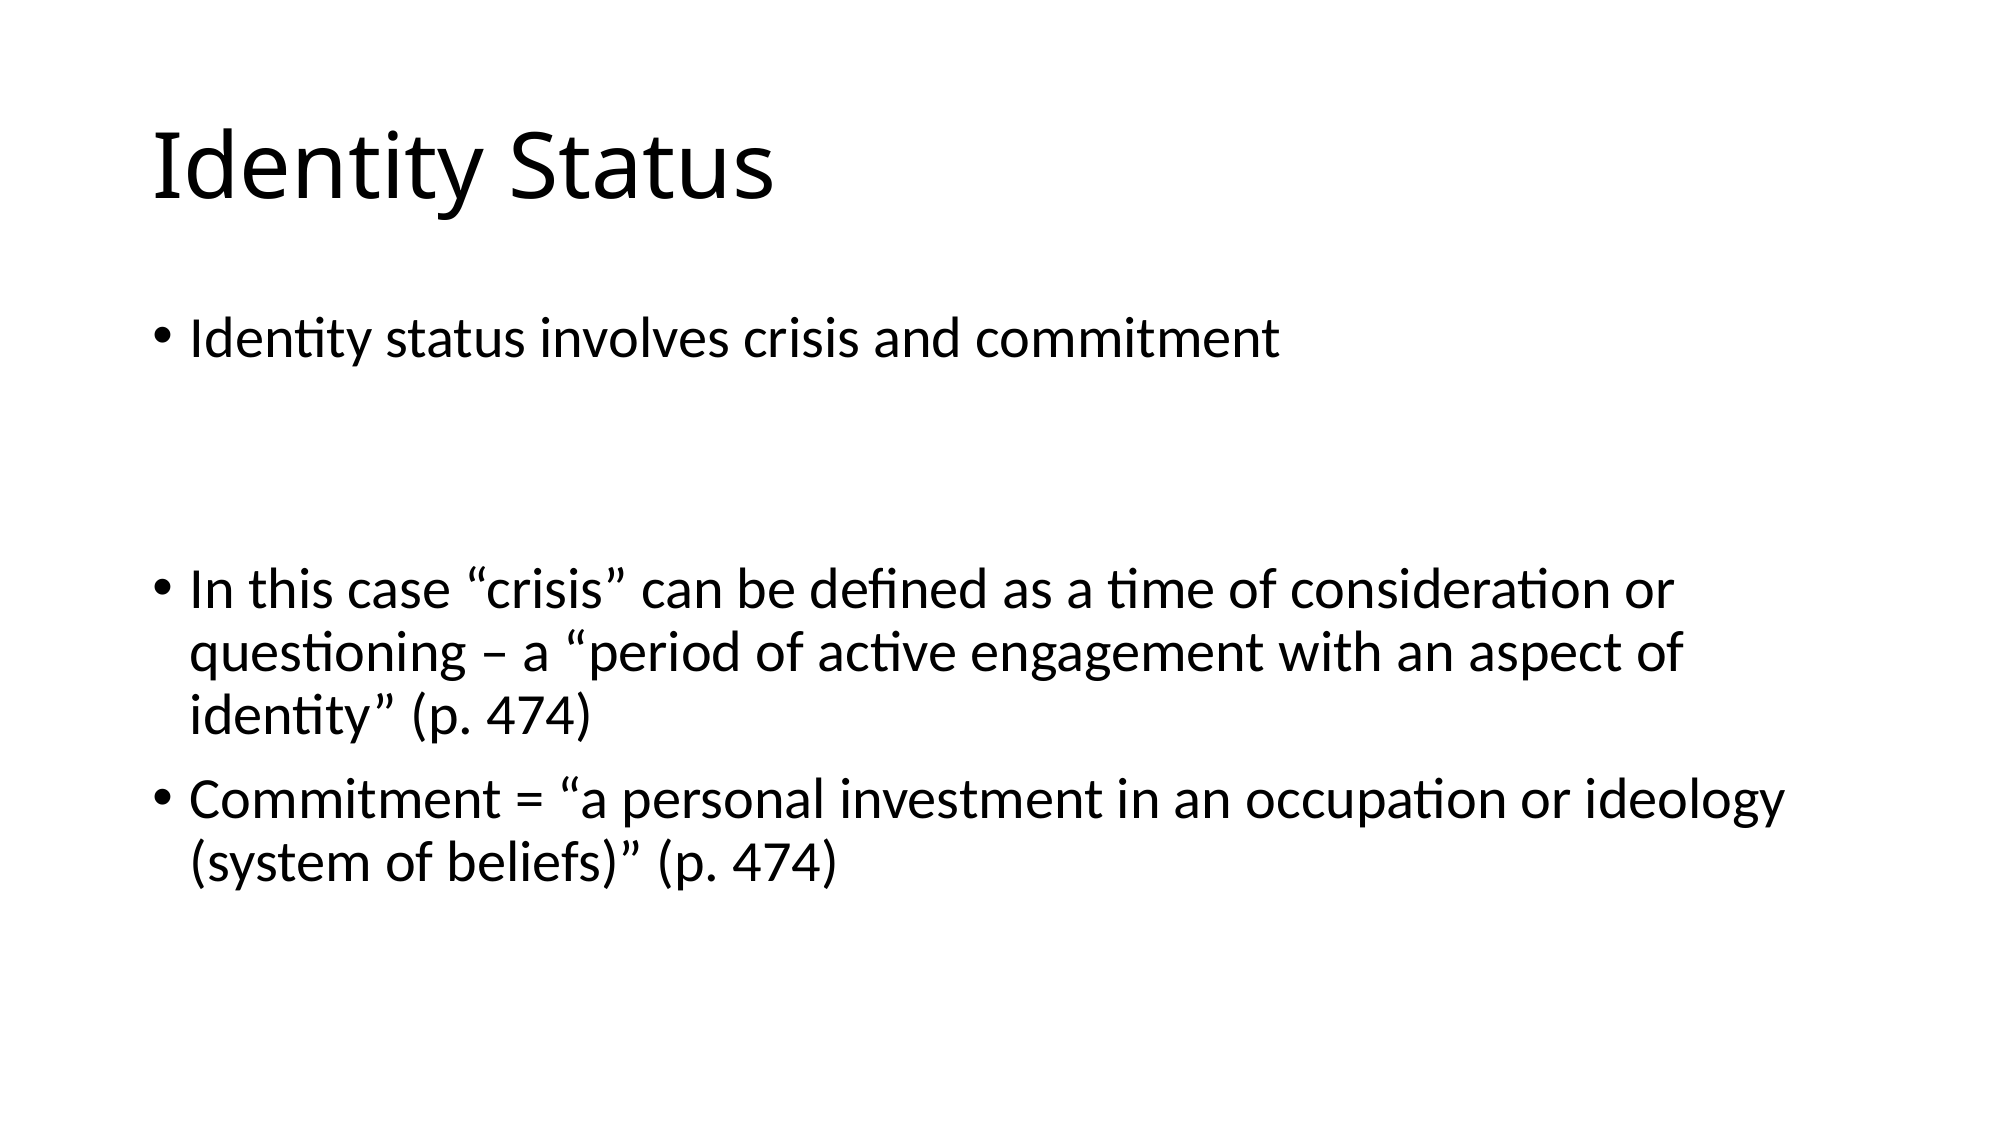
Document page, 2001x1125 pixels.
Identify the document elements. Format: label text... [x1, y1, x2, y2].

list Identity status involves crisis and commitment In this case “crisis” can be defined as a time of consideration or questioning – a “period of active engagement with an aspect of identity” (p. 474) Commitment = “a personal investment in an occupation or ideology (system of beliefs)” (p. 474) [137, 299, 1863, 1014]
title Identity Status [137, 59, 1863, 278]
